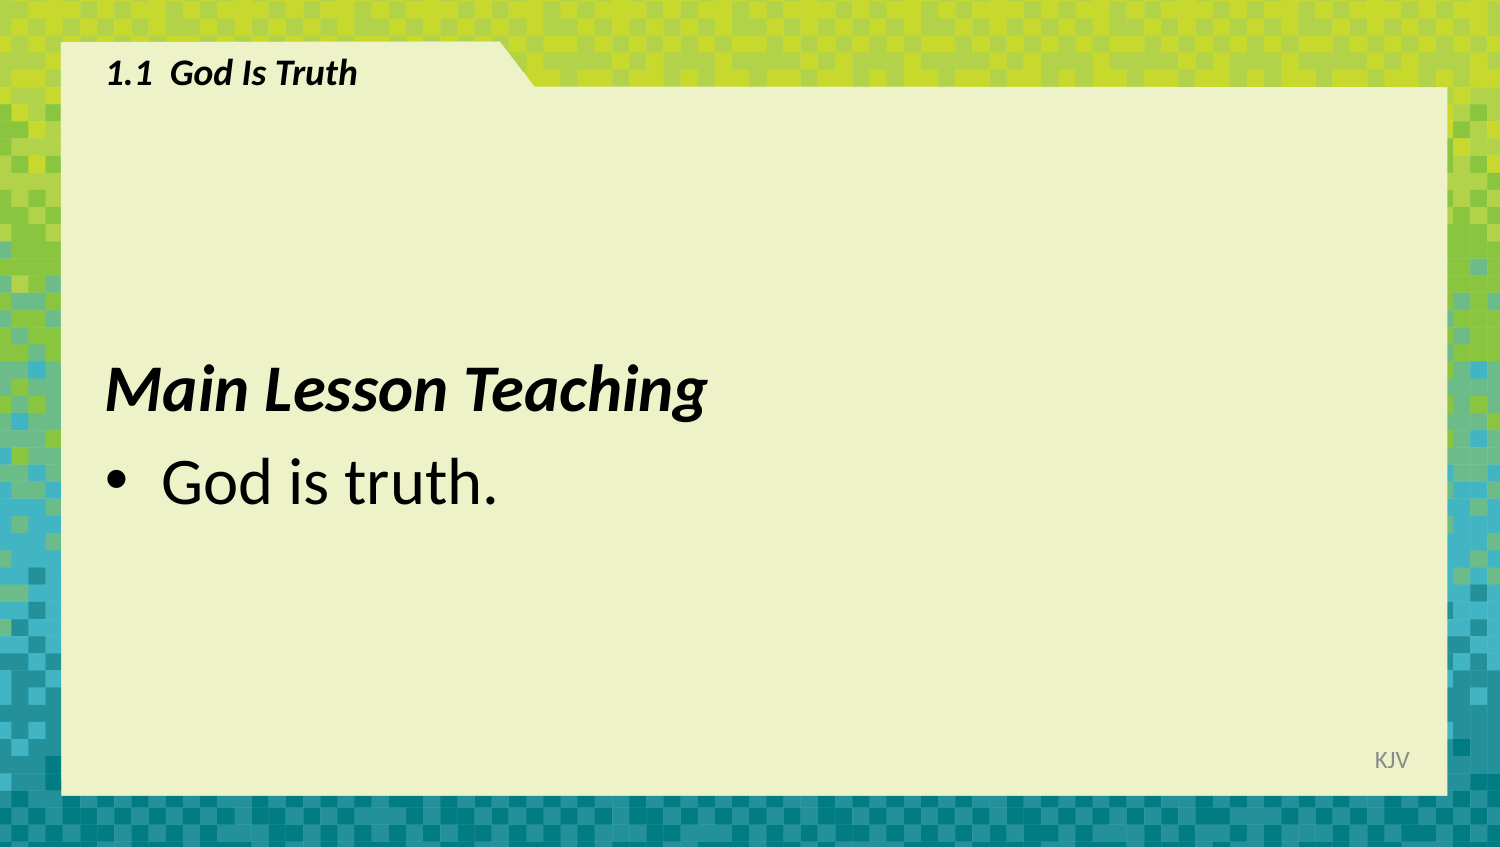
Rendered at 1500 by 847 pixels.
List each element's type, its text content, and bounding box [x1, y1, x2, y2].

title 1.1 God Is Truth [89, 33, 1420, 108]
list Main Lesson Teaching God is truth. [89, 141, 1403, 722]
footer KJV [950, 736, 1425, 782]
picture [0, 0, 1500, 847]
